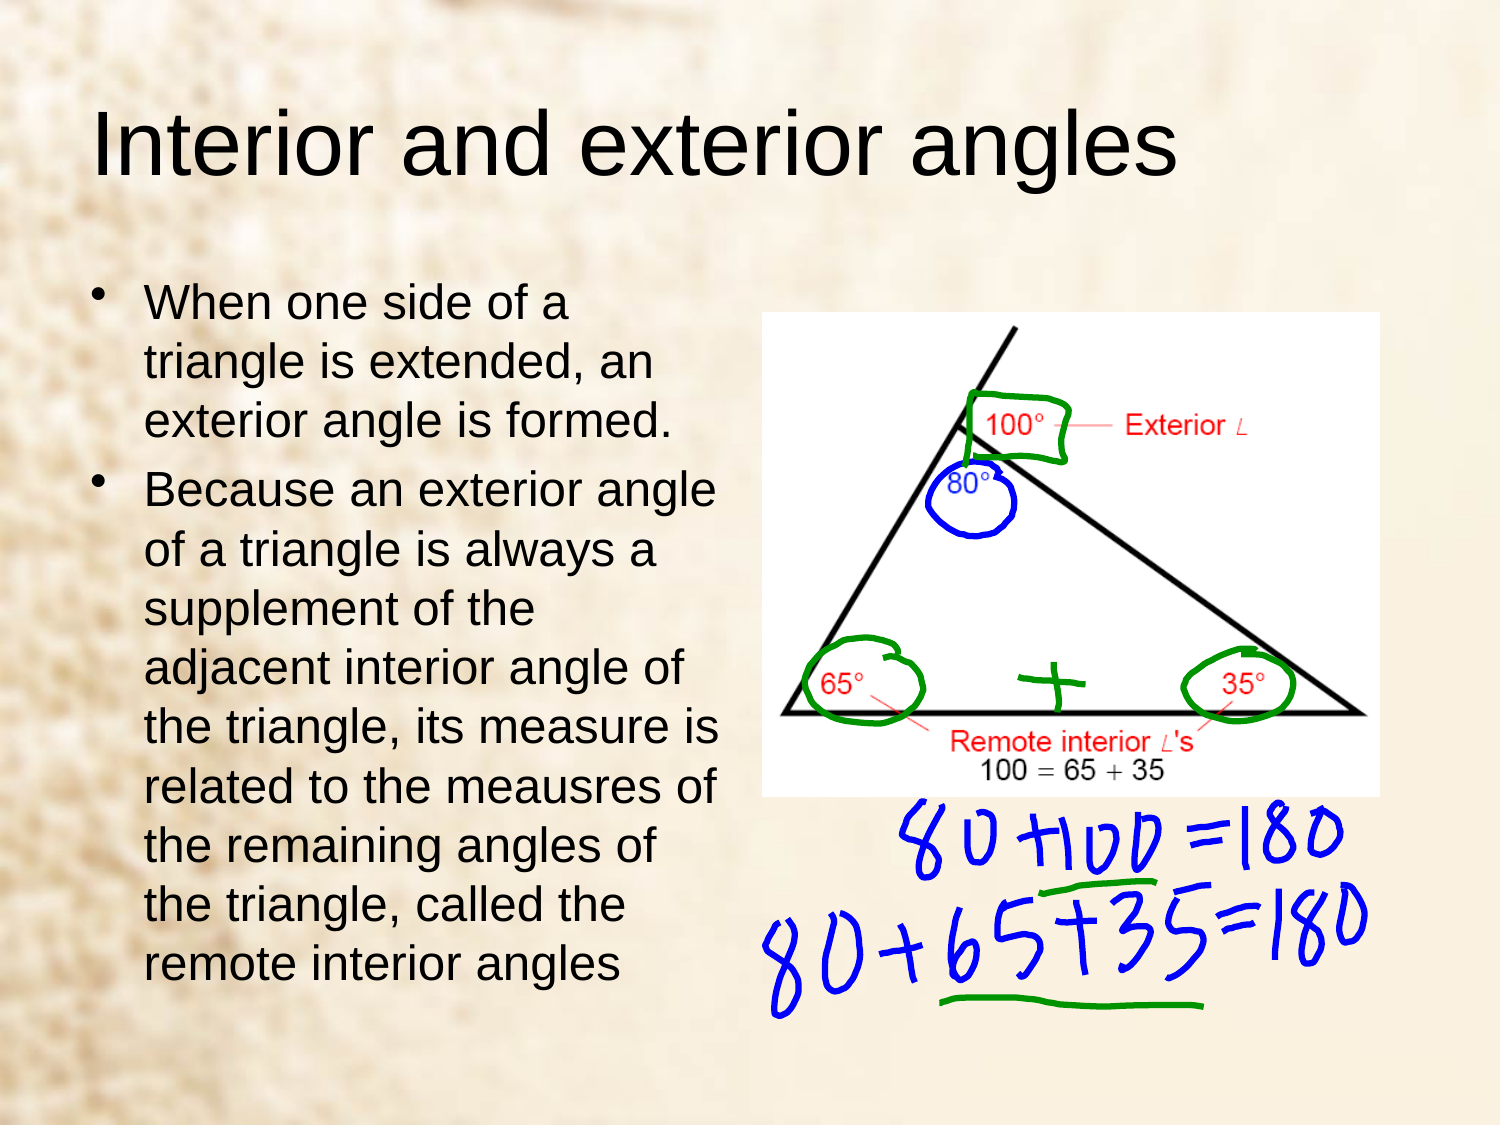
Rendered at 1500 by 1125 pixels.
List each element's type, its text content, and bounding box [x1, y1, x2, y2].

text_box [1075, 899, 1087, 976]
text_box [1293, 891, 1327, 965]
text_box [1186, 822, 1230, 830]
text_box [1338, 884, 1366, 944]
text_box [996, 901, 1042, 978]
text_box [1274, 888, 1280, 960]
text_box [1309, 806, 1342, 856]
text_box [1038, 829, 1060, 836]
picture [0, 0, 1500, 1125]
text_box [1173, 884, 1212, 894]
text_box [1244, 806, 1248, 871]
text_box [1111, 893, 1152, 971]
text_box [764, 918, 800, 1017]
text_box [1216, 904, 1261, 918]
list When one side of a triangle is extended, an exterior angle is formed. Because an exterior angle of a triangle is always a supplement of the adjacent interior angle of the triangle, its measure is related to the meausres of the remaining angles of the triangle, called the remote interior angles [74, 262, 751, 1001]
text_box [1032, 813, 1042, 867]
text_box [1088, 826, 1118, 873]
text_box [901, 806, 944, 879]
text_box [966, 811, 995, 864]
text_box [939, 996, 1204, 1008]
text_box [824, 912, 861, 993]
text_box [1190, 839, 1223, 847]
text_box [909, 944, 923, 950]
text_box [899, 923, 916, 983]
text_box [879, 948, 906, 956]
text_box [949, 907, 978, 981]
text_box [1038, 880, 1158, 895]
title Interior and exterior angles [74, 44, 1426, 233]
text_box [1060, 817, 1070, 870]
text_box [1265, 806, 1295, 862]
text_box [1222, 921, 1255, 933]
text_box [1165, 897, 1205, 979]
text_box [1055, 919, 1078, 924]
text_box [1017, 833, 1036, 841]
text_box [1008, 899, 1034, 908]
text_box [1133, 811, 1160, 871]
